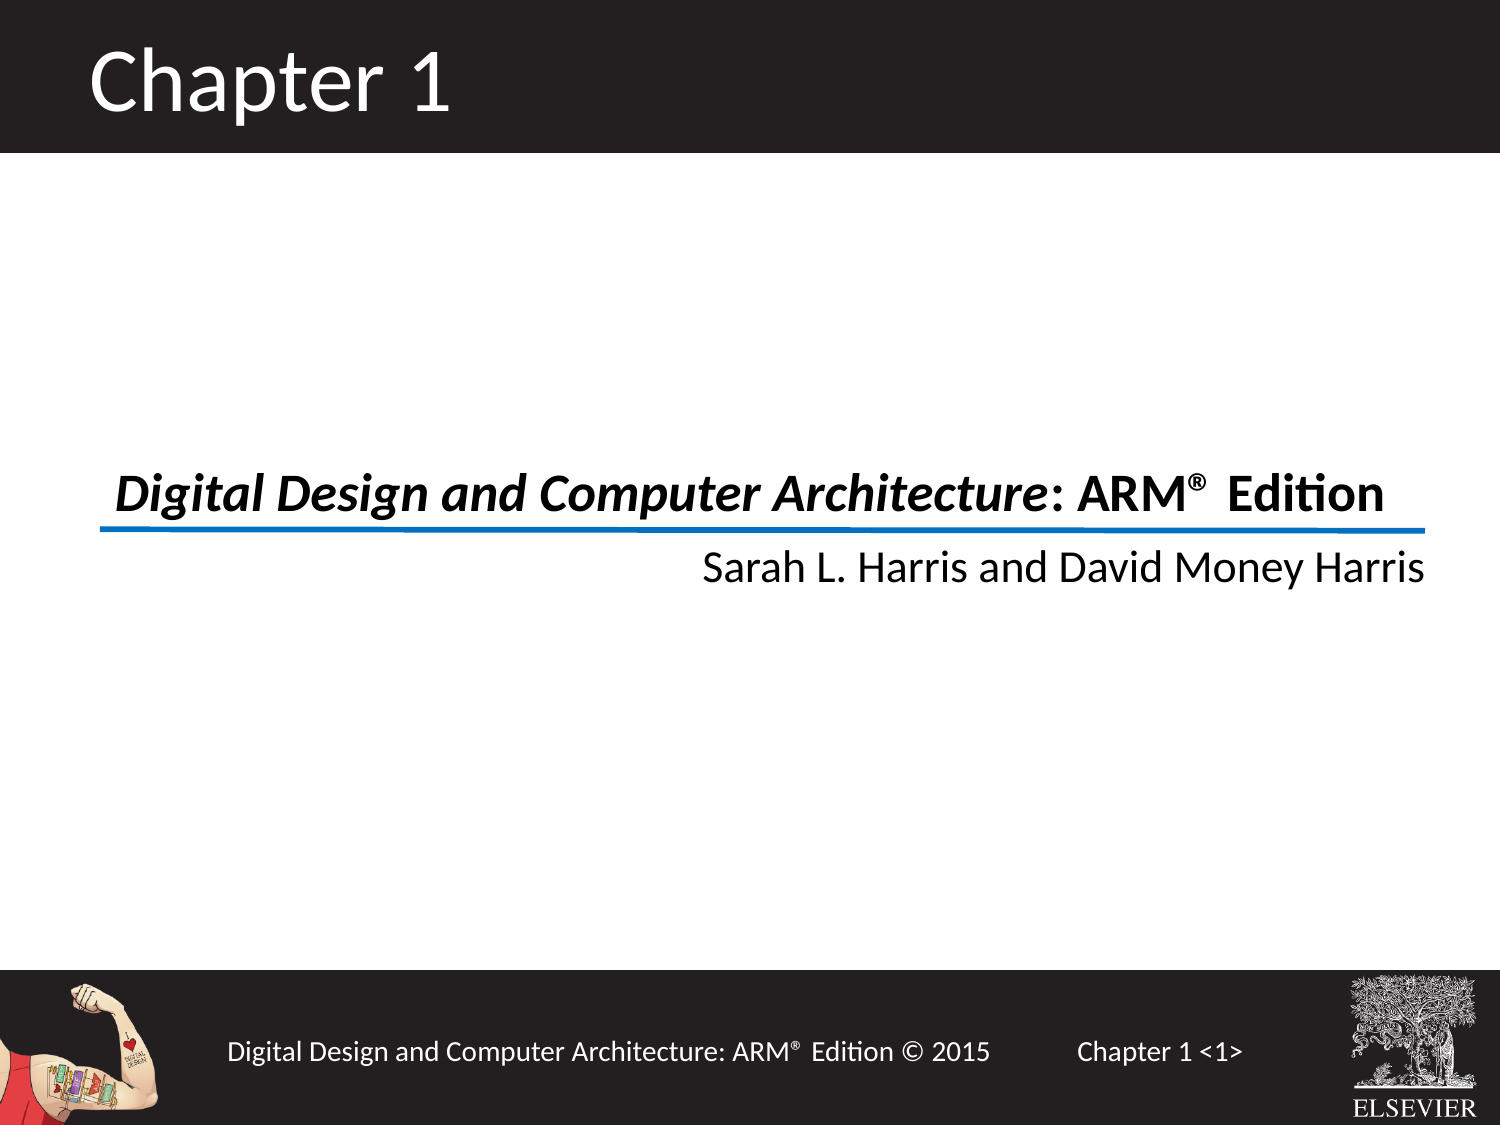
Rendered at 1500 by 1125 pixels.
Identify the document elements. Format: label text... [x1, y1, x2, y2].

picture [1350, 974, 1477, 1117]
text_box Sarah L. Harris and David Money Harris [687, 529, 1463, 599]
picture [0, 979, 163, 1125]
text_box Digital Design and Computer Architecture: ARM® Edition [99, 449, 1425, 527]
text_box Chapter 1 [75, 12, 1375, 138]
